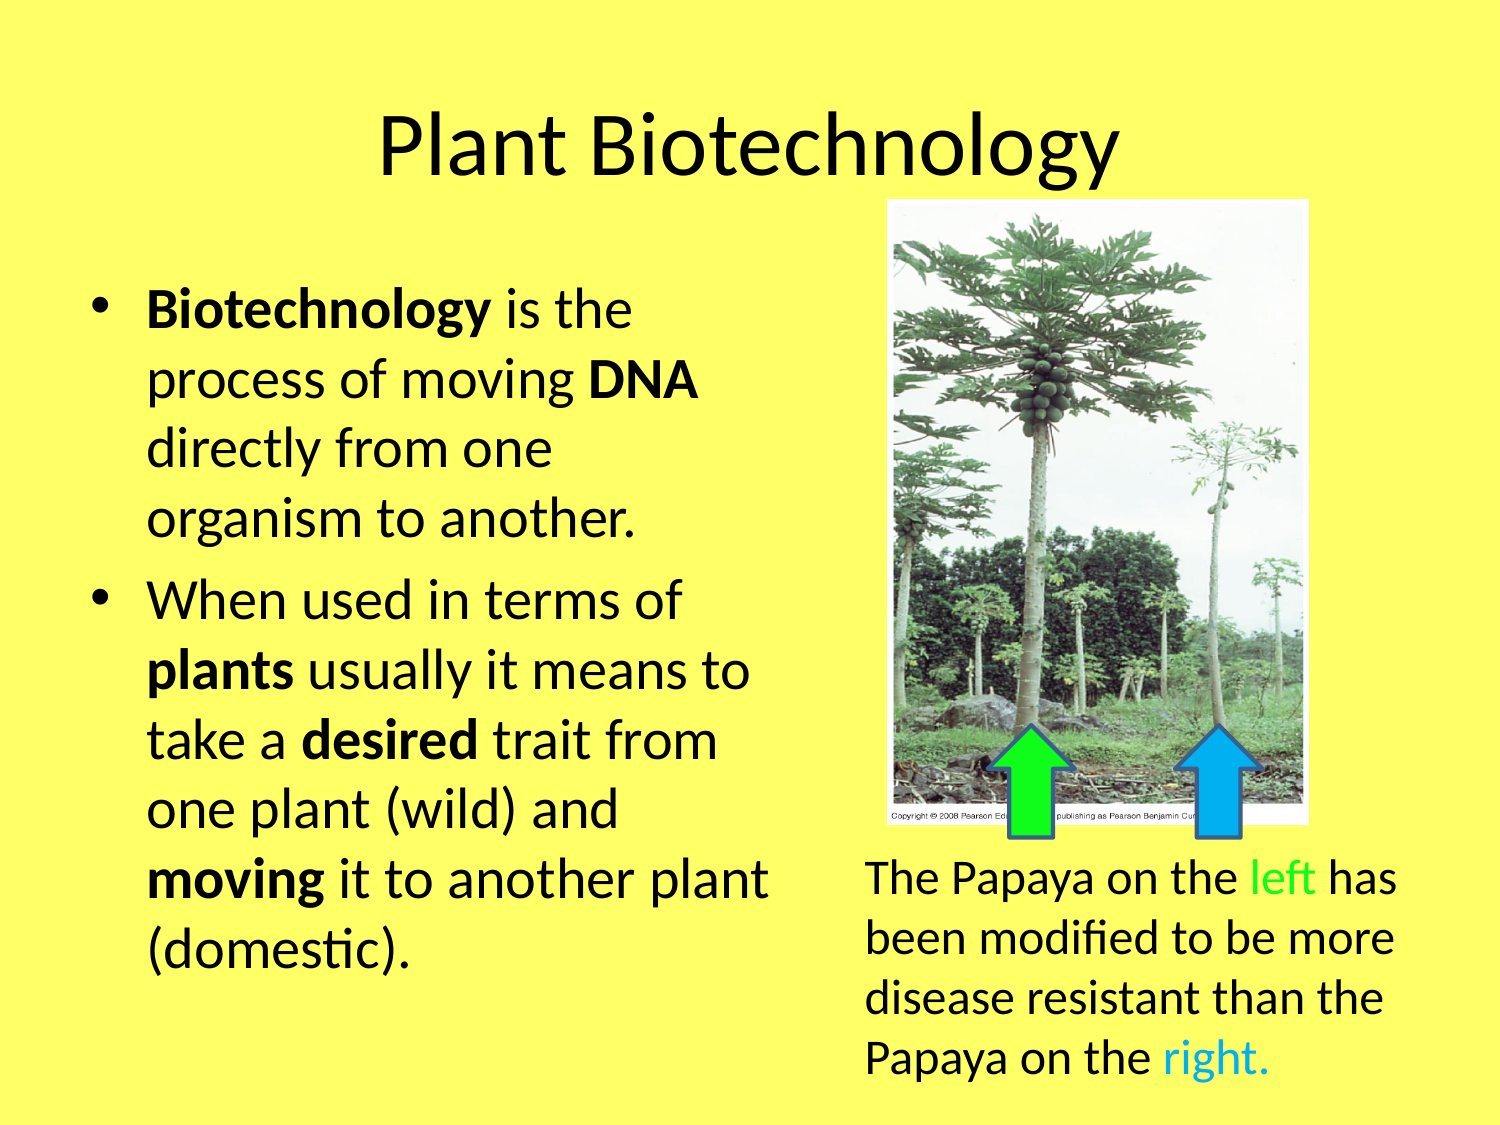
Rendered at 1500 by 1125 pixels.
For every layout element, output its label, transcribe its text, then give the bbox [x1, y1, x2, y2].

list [887, 199, 1309, 826]
title Plant Biotechnology [75, 45, 1425, 233]
list Biotechnology is the process of moving DNA directly from one organism to another. When used in terms of plants usually it means to take a desired trait from one plant (wild) and moving it to another plant (domestic). [75, 262, 788, 1063]
text_box The Papaya on the left has been modified to be more disease resistant than the Papaya on the right. [849, 837, 1438, 1093]
